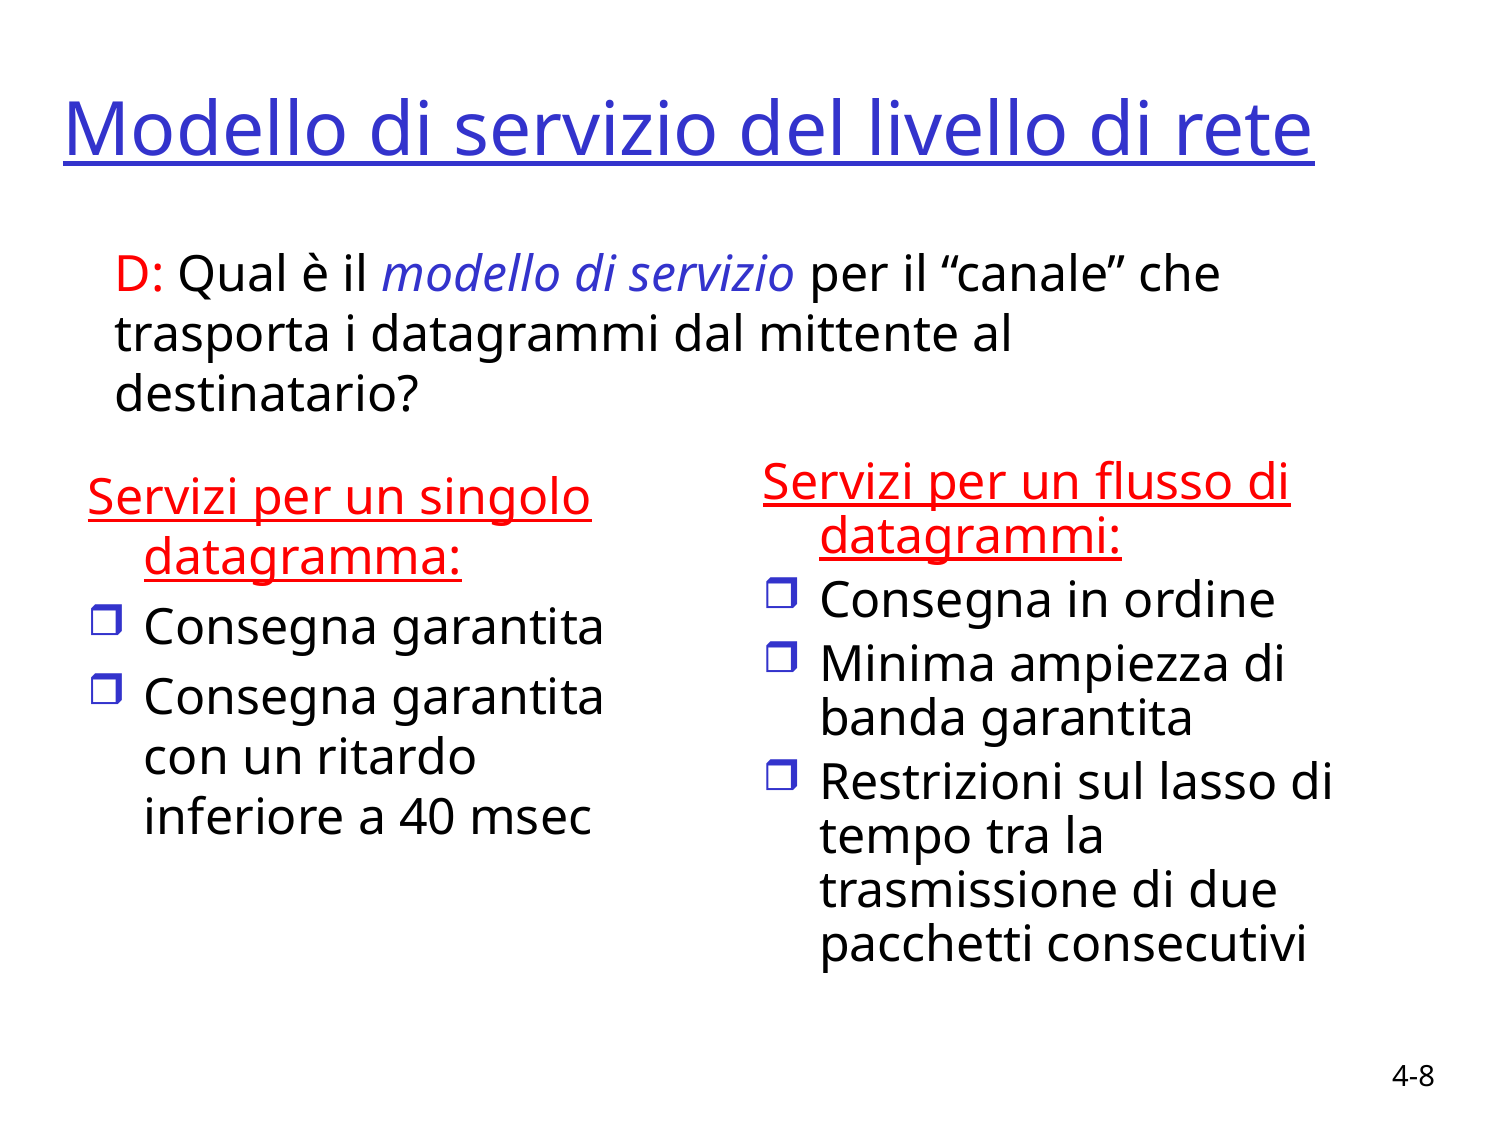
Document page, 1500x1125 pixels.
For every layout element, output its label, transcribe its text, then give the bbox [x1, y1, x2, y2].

text_box D: Qual è il modello di servizio per il “canale” che trasporta i datagrammi dal mittente al destinatario? [99, 234, 1340, 430]
slide_number 4-8 [1338, 1049, 1451, 1125]
list Servizi per un singolo datagramma: Consegna garantita Consegna garantita con un ritardo inferiore a 40 msec [72, 456, 698, 1054]
list Servizi per un flusso di datagrammi: Consegna in ordine Minima ampiezza di banda garantita Restrizioni sul lasso di tempo tra la trasmissione di due pacchetti consecutivi [747, 448, 1374, 1010]
title Modello di servizio del livello di rete [47, 30, 1465, 219]
